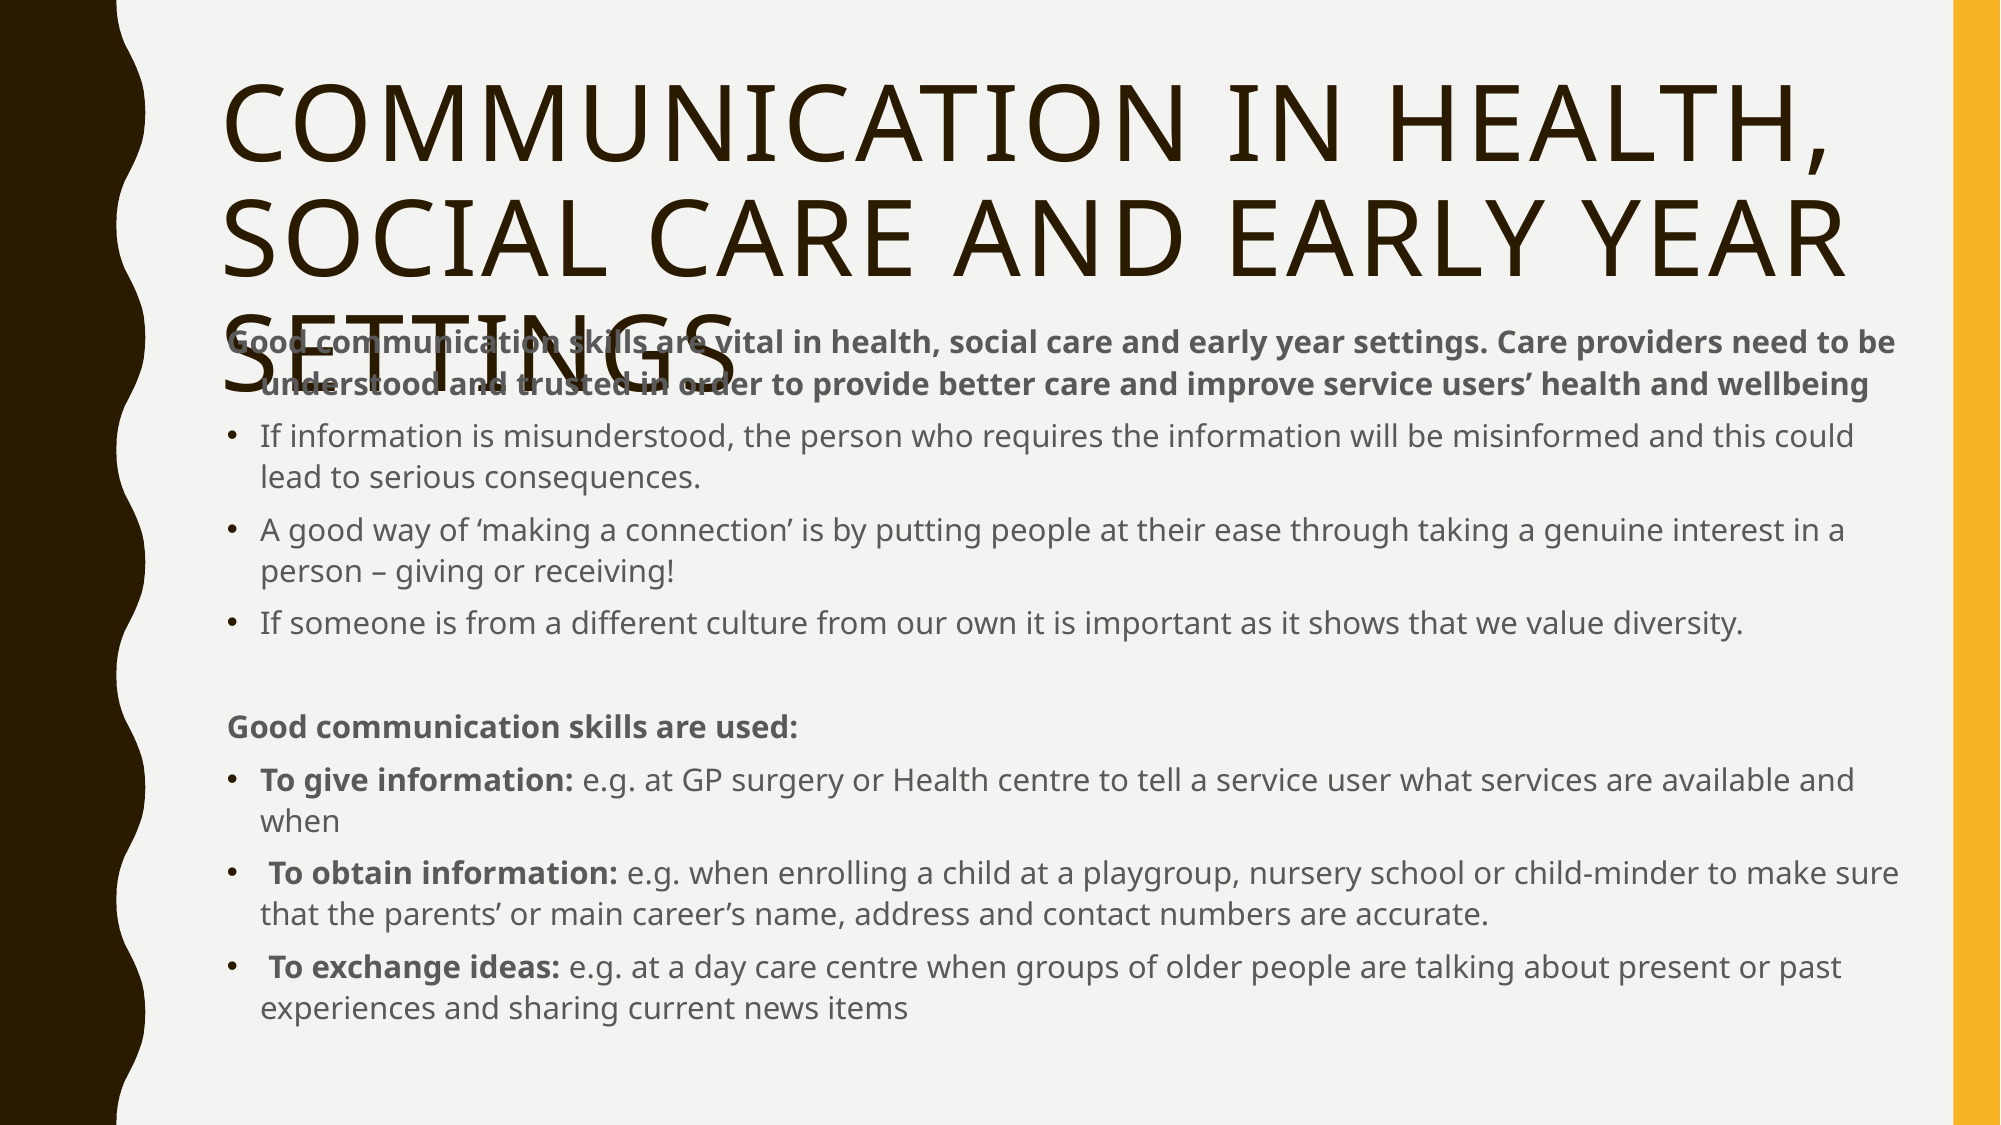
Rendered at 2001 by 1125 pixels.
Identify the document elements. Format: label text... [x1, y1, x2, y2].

title Communication in Health, Social Care and Early Year Settings [205, 62, 1875, 308]
list Good communication skills are vital in health, social care and early year settings. Care providers need to be understood and trusted in order to provide better care and improve service users’ health and wellbeing If information is misunderstood, the person who requires the information will be misinformed and this could lead to serious consequences. A good way of ‘making a connection’ is by putting people at their ease through taking a genuine interest in a person – giving or receiving! If someone is from a different culture from our own it is important as it shows that we value diversity. Good communication skills are used: To give information: e.g. at GP surgery or Health centre to tell a service user what services are available and when To obtain information: e.g. when enrolling a child at a playgroup, nursery school or child-minder to make sure that the parents’ or main career’s name, address and contact numbers are accurate. To exchange ideas: e.g. at a day care centre when groups of older people are talking about present or past experiences and sharing current news items [205, 311, 1920, 1079]
